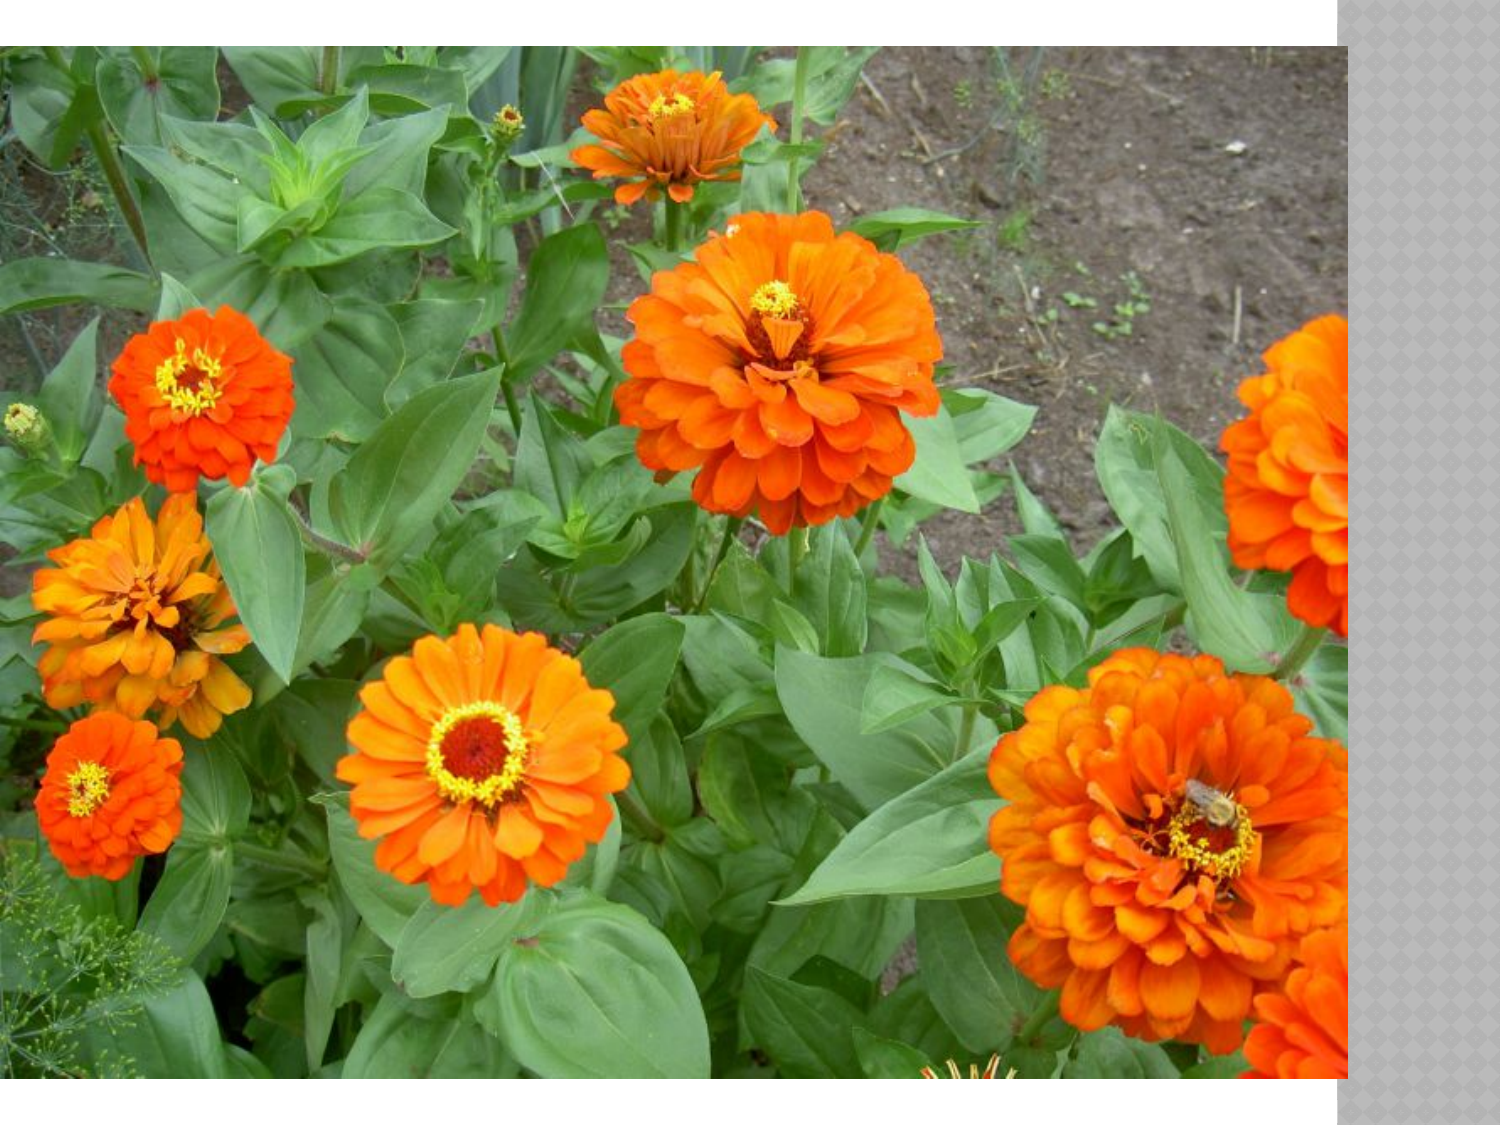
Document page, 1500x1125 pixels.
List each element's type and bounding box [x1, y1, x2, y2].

list [0, 46, 1348, 1079]
